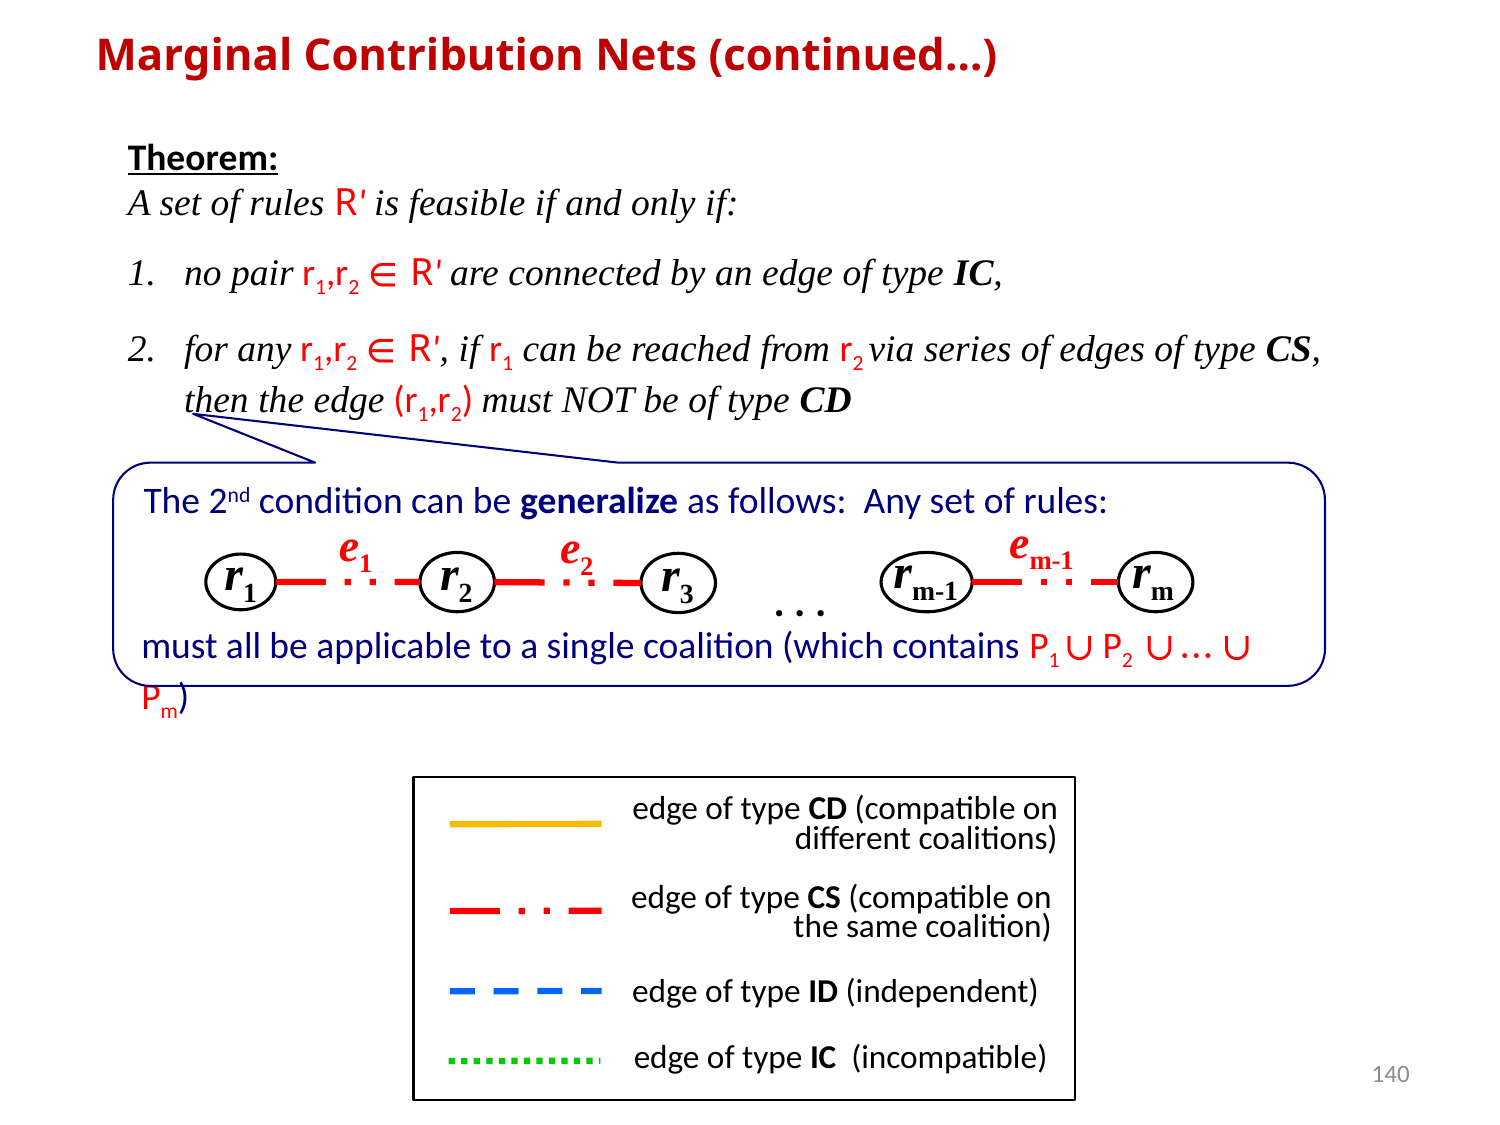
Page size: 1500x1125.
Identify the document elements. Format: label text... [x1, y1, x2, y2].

text_box edge of type CD (compatible on different coalitions) [621, 797, 1058, 856]
text_box (P11*,N11*) [455, 1062, 596, 1066]
text_box [705, 559, 718, 607]
text_box r3 [661, 543, 705, 609]
slide_number 140 [1074, 1042, 1425, 1103]
text_box e2 [559, 518, 607, 580]
text_box Marginal Contribution Nets (continued…) [80, 19, 1462, 87]
text_box edge of type IC (incompatible) [633, 1034, 1069, 1075]
text_box (P11*,N11*) [452, 993, 597, 997]
text_box (P11*,N11*) [452, 913, 597, 917]
text_box edge of type CS (compatible on the same coalition) [612, 885, 1052, 945]
text_box edge of type ID (independent) [632, 969, 1068, 1010]
text_box [411, 775, 1077, 1102]
text_box [111, 411, 1328, 689]
text_box [639, 554, 701, 615]
text_box (P6*,N6*) [496, 584, 638, 589]
text_box must all be applicable to a single coalition (which contains P1 ∪ P2 ∪ … ∪ Pm) [126, 664, 1325, 731]
text_box Theorem: A set of rules R' is feasible if and only if: no pair r1,r2 ∈ R' are connected by an edge of type IC, for any r1,r2 ∈ R', if r1 can be reached from r2 via series of edges of type CS, then the edge (r1,r2) must NOT be of type CD [113, 125, 1352, 434]
